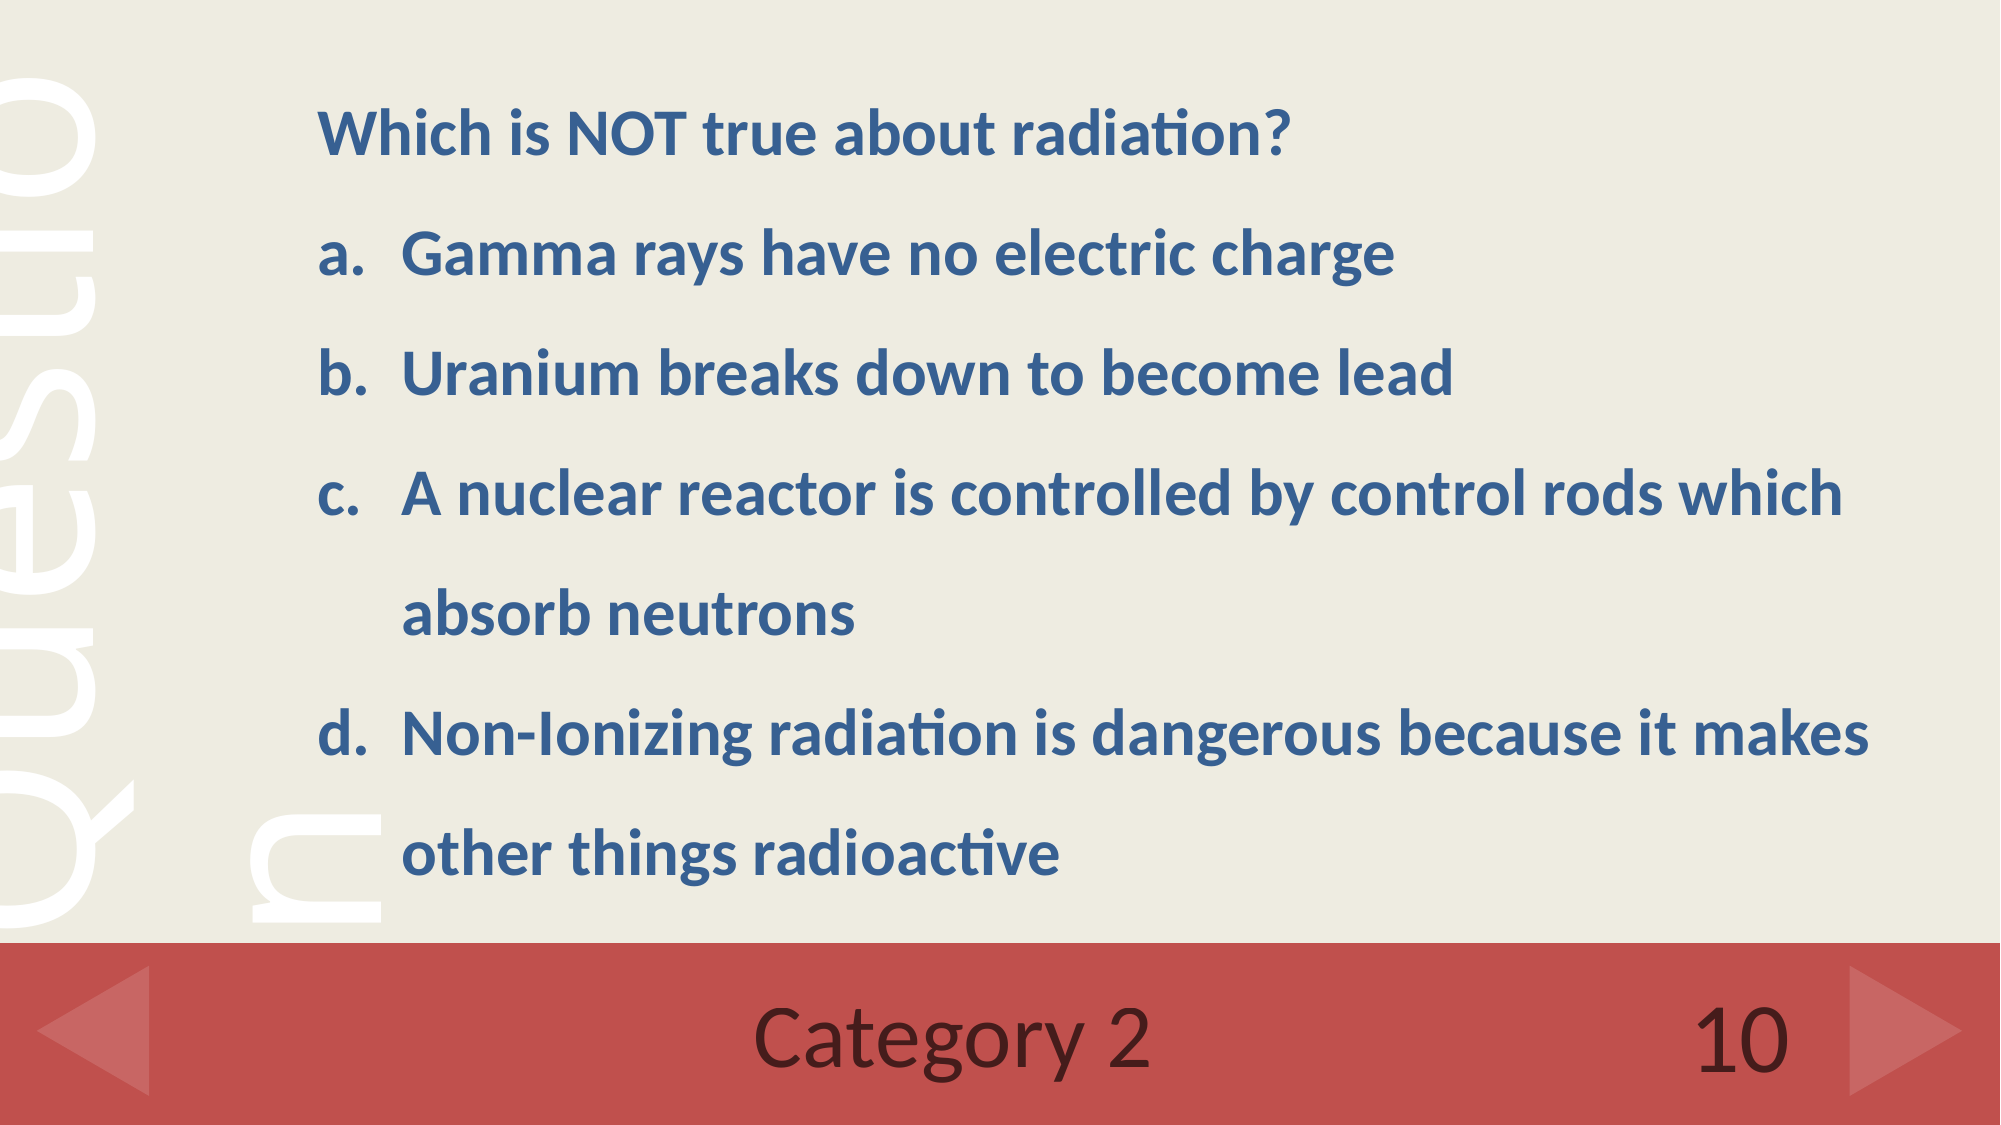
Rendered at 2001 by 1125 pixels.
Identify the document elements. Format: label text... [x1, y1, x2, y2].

title Category 2 [53, 937, 1854, 1125]
list Which is NOT true about radiation? Gamma rays have no electric charge Uranium breaks down to become lead A nuclear reactor is controlled by control rods which absorb neutrons Non-Ionizing radiation is dangerous because it makes other things radioactive [302, 115, 1958, 943]
